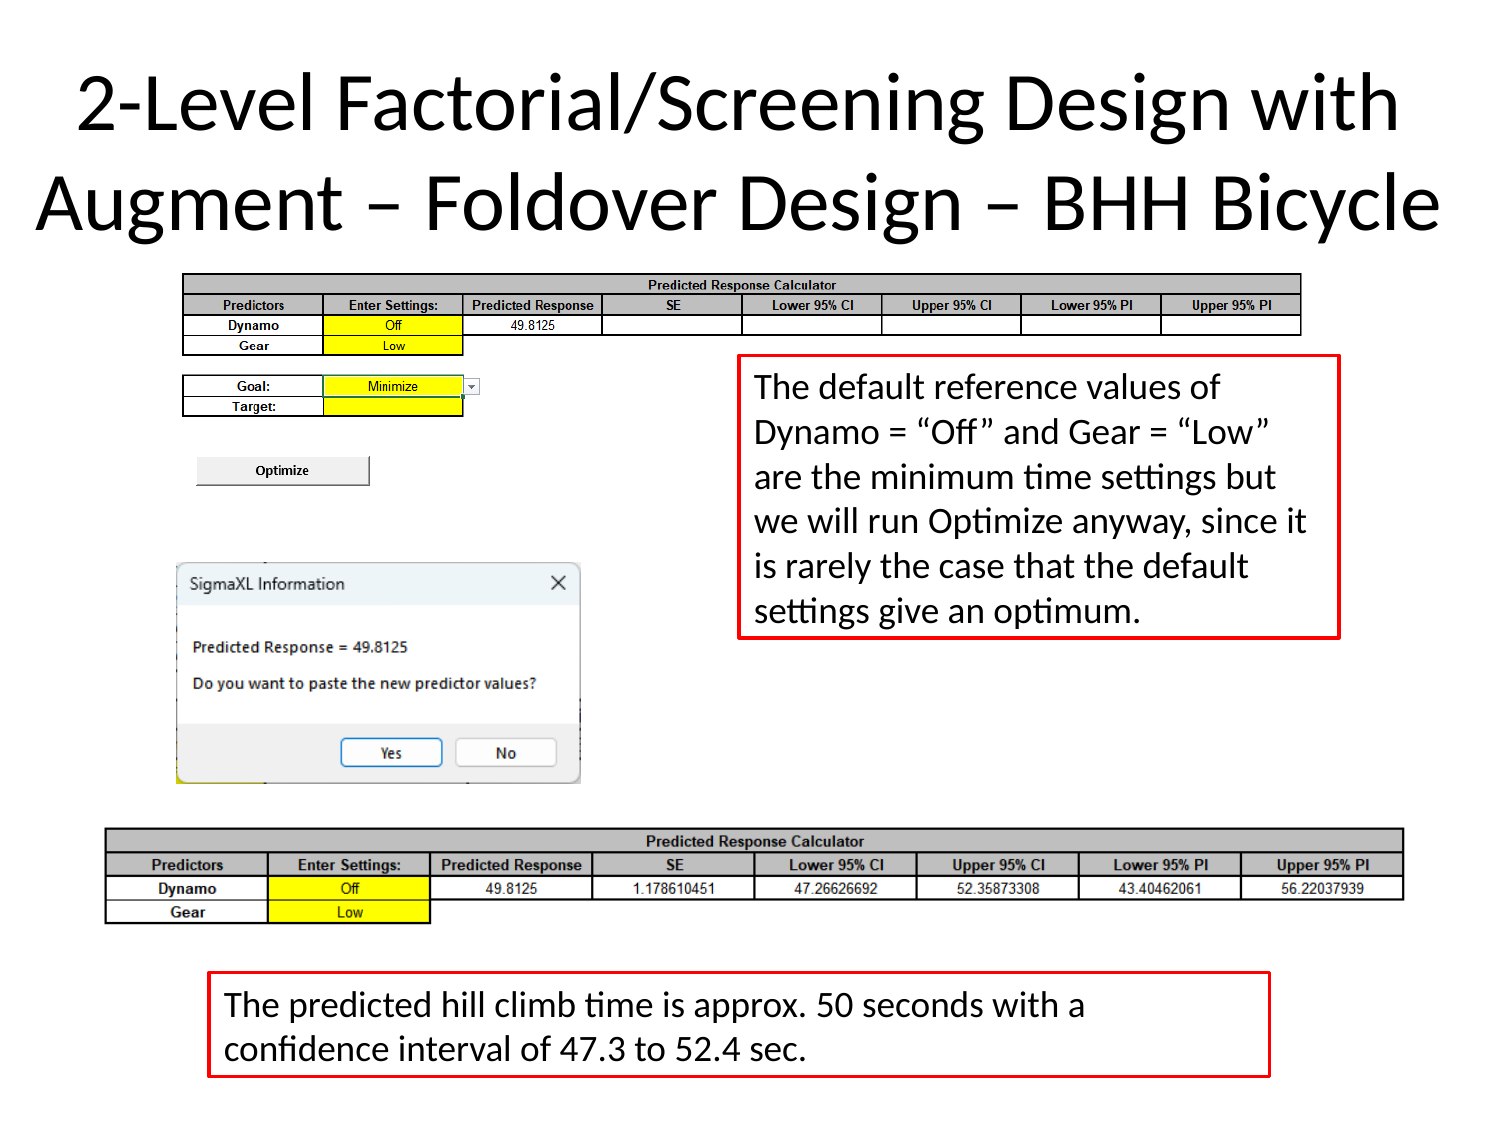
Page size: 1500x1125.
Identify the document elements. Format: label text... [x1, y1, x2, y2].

title 2-Level Factorial/Screening Design with Augment – Foldover Design – BHH Bicycle [0, 39, 1500, 153]
text_box The predicted hill climb time is approx. 50 seconds with a confidence interval of 47.3 to 52.4 sec. [208, 972, 1270, 1077]
picture [99, 821, 1440, 931]
text_box The default reference values of Dynamo = “Off” and Gear = “Low” are the minimum time settings but we will run Optimize anyway, since it is rarely the case that the default settings give an optimum. [739, 498, 1339, 639]
picture [176, 562, 581, 785]
picture [176, 261, 1354, 490]
